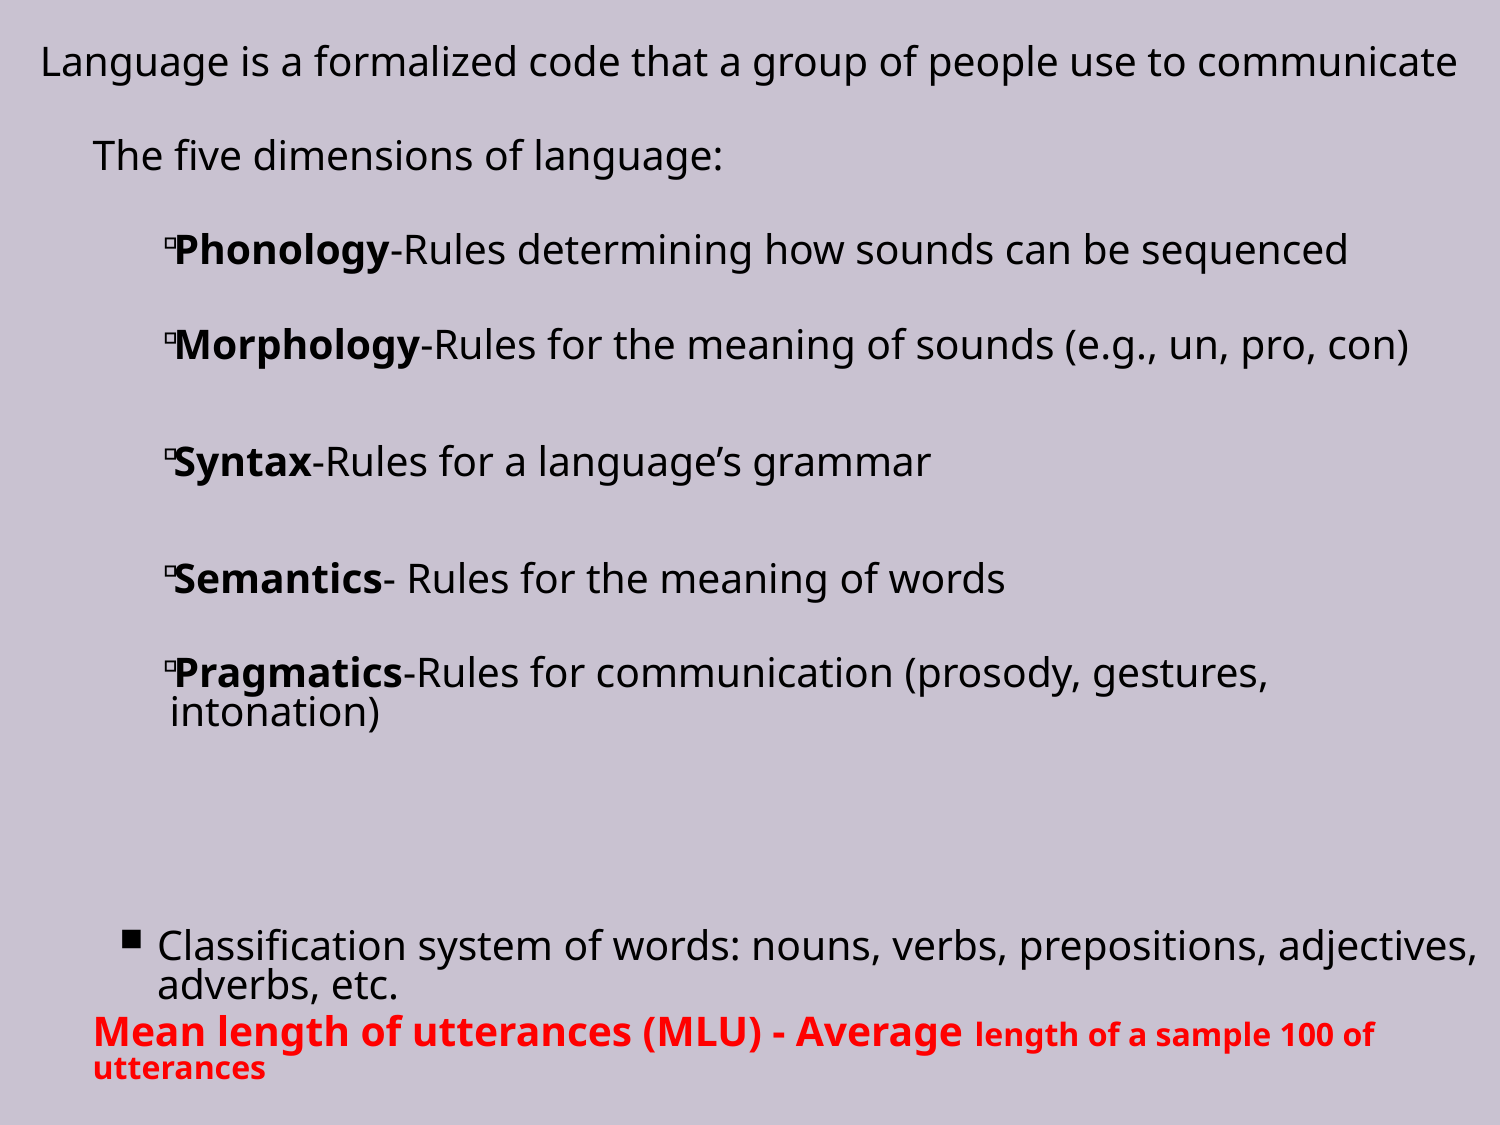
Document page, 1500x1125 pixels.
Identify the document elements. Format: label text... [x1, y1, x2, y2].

list Language is a formalized code that a group of people use to communicate The five dimensions of language: Phonology-Rules determining how sounds can be sequenced Morphology-Rules for the meaning of sounds (e.g., un, pro, con) Syntax-Rules for a language’s grammar Semantics- Rules for the meaning of words Pragmatics-Rules for communication (prosody, gestures, intonation) Classification system of words: nouns, verbs, prepositions, adjectives, adverbs, etc. Mean length of utterances (MLU) - Average length of a sample 100 of utterances [24, 37, 1500, 1100]
